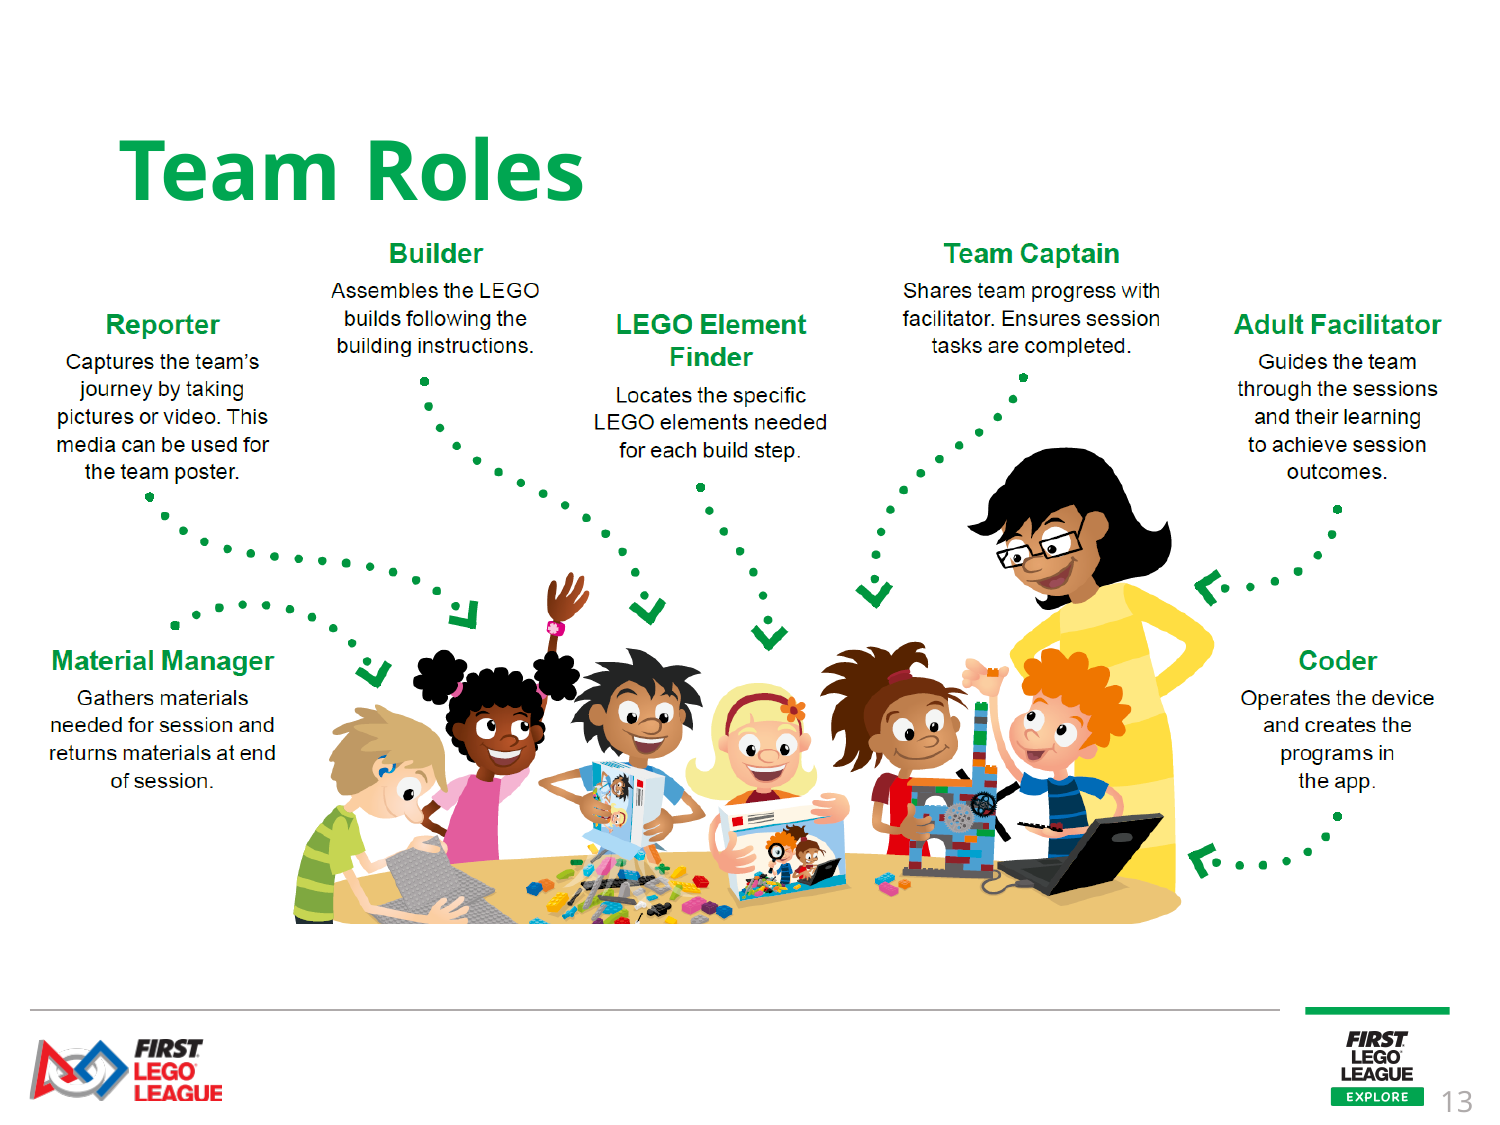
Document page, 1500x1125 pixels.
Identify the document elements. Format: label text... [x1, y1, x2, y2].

title Team Roles [103, 59, 671, 201]
picture [0, 201, 1500, 924]
slide_number 13 [1425, 1076, 1500, 1111]
